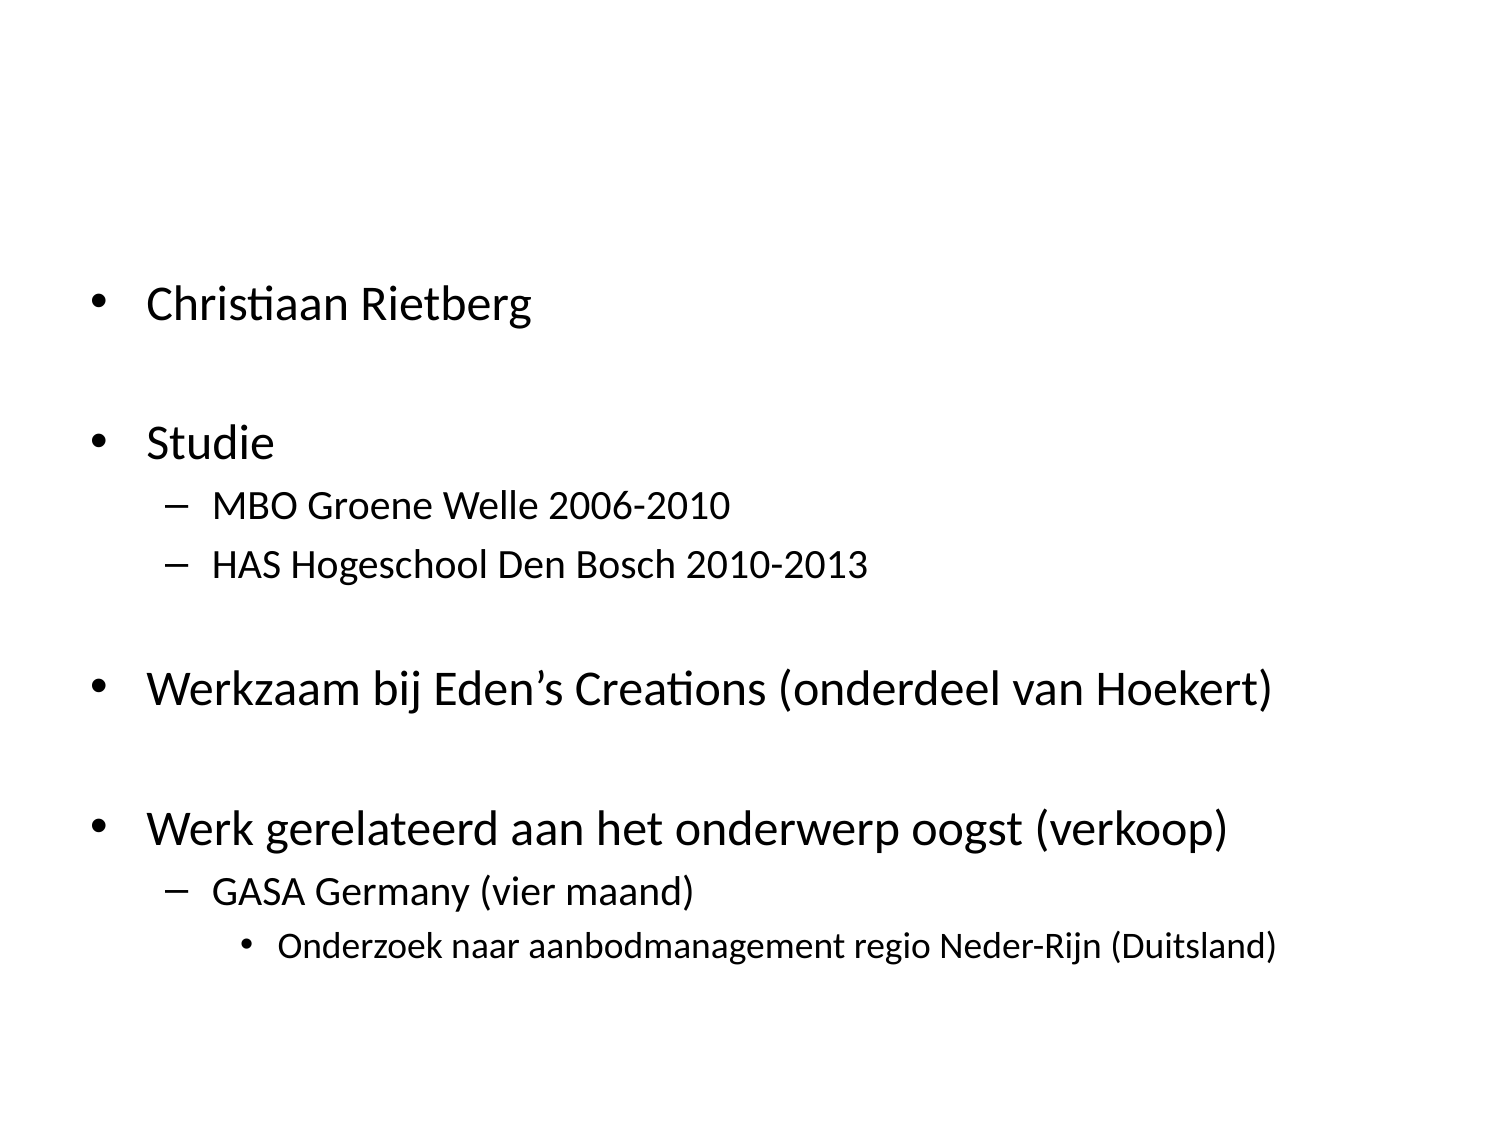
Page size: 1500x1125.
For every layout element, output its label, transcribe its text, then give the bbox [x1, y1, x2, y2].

list Christiaan Rietberg Studie MBO Groene Welle 2006-2010 HAS Hogeschool Den Bosch 2010-2013 Werkzaam bij Eden’s Creations (onderdeel van Hoekert) Werk gerelateerd aan het onderwerp oogst (verkoop) GASA Germany (vier maand) Onderzoek naar aanbodmanagement regio Neder-Rijn (Duitsland) [75, 262, 1425, 1005]
